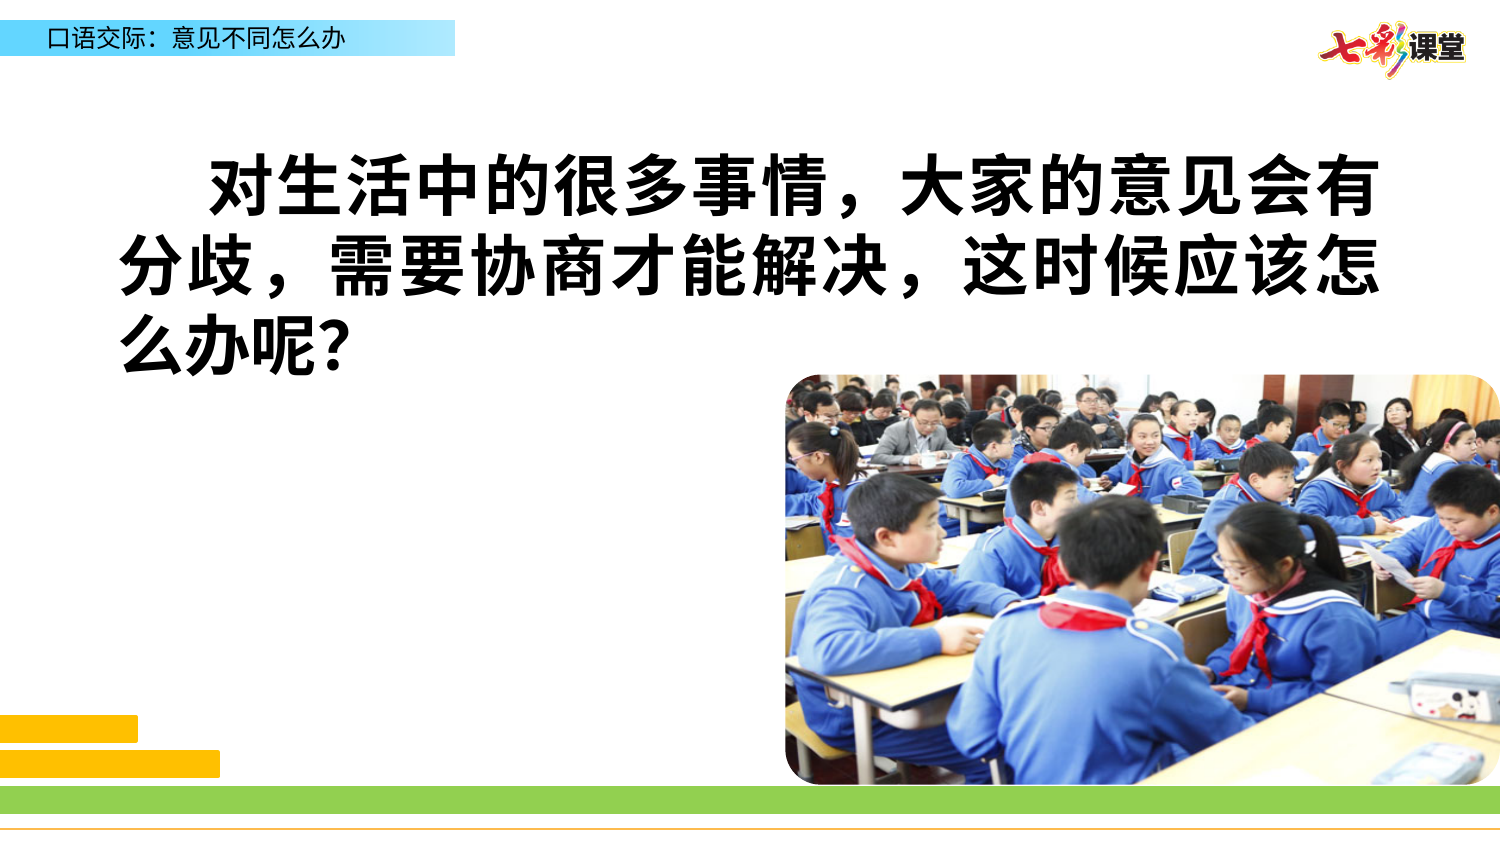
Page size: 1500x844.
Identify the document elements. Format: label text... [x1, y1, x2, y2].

picture [785, 374, 1500, 785]
picture [1316, 20, 1468, 80]
text_box 对生活中的很多事情，大家的意见会有分歧，需要协商才能解决，这时候应该怎么办呢？ [125, 157, 1378, 374]
